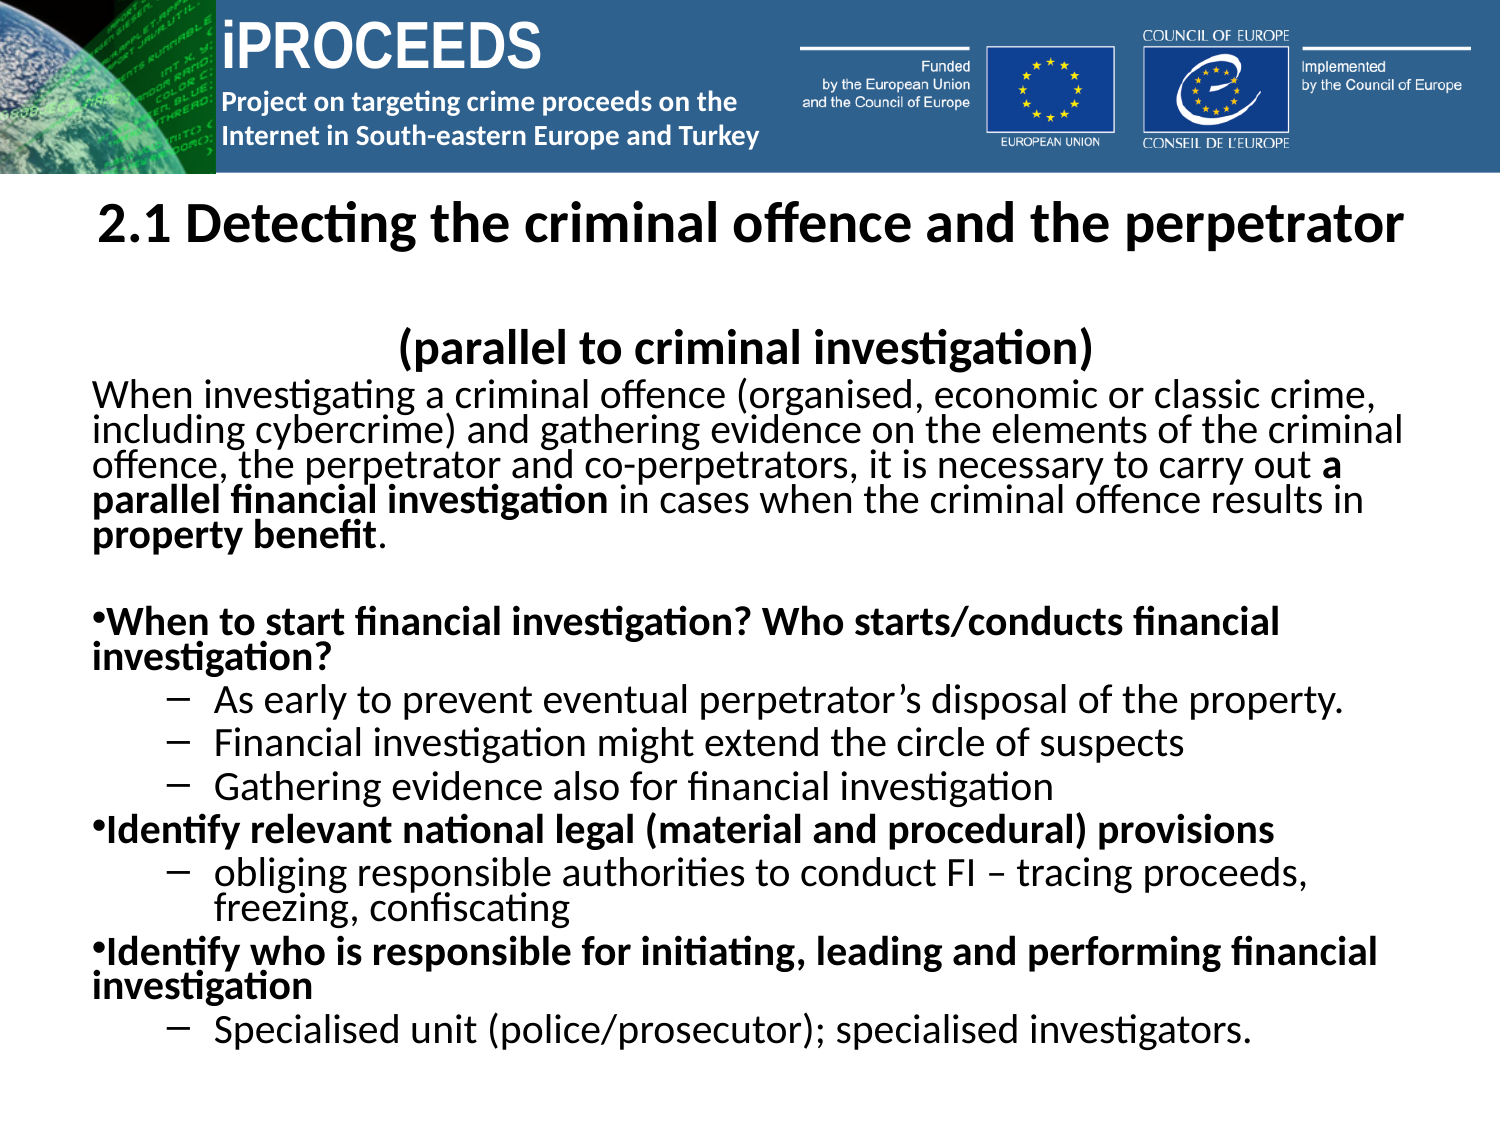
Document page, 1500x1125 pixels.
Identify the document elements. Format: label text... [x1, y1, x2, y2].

picture [800, 30, 1471, 148]
picture [0, 0, 216, 174]
title 2.1 Detecting the criminal offence and the perpetrator (parallel to criminal investigation) [76, 199, 1427, 361]
list When investigating a criminal offence (organised, economic or classic crime, including cybercrime) and gathering evidence on the elements of the criminal offence, the perpetrator and co-perpetrators, it is necessary to carry out a parallel financial investigation in cases when the criminal offence results in property benefit. When to start financial investigation? Who starts/conducts financial investigation? As early to prevent eventual perpetrator’s disposal of the property. Financial investigation might extend the circle of suspects Gathering evidence also for financial investigation Identify relevant national legal (material and procedural) provisions obliging responsible authorities to conduct FI – tracing proceeds, freezing, confiscating Identify who is responsible for initiating, leading and performing financial investigation Specialised unit (police/prosecutor); specialised investigators. [76, 373, 1427, 1059]
